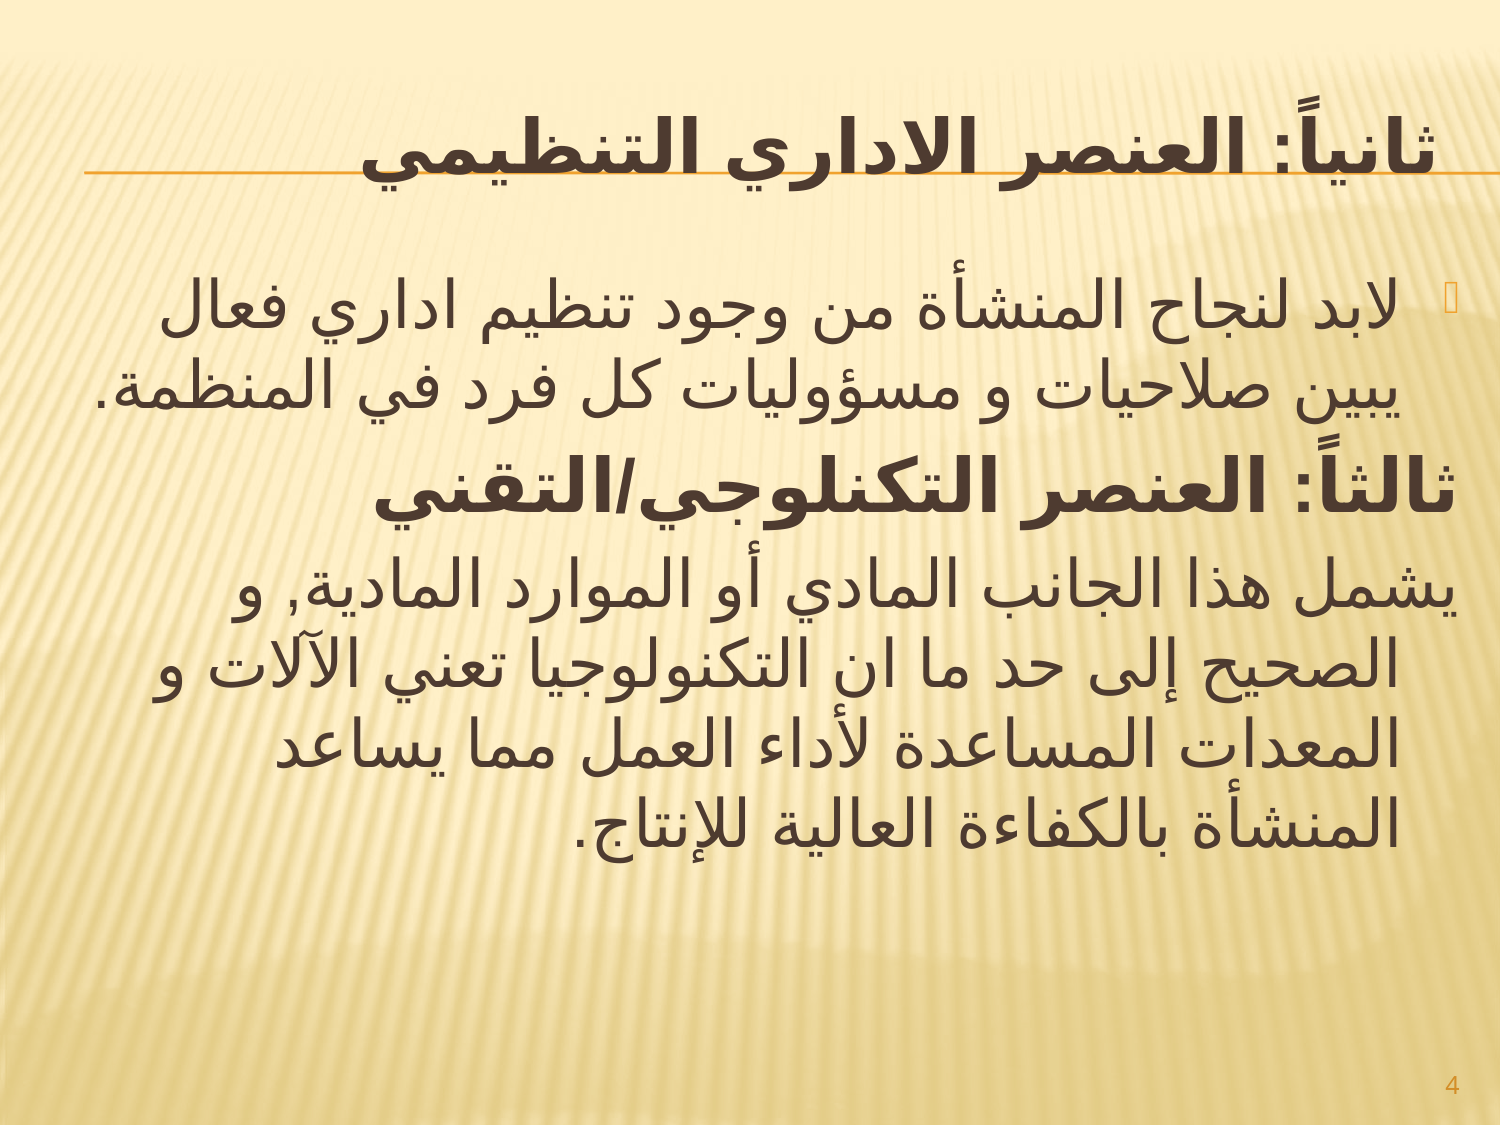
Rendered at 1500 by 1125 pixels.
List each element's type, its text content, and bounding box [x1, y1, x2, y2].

slide_number 4 [1350, 1061, 1475, 1103]
title ثانياً: العنصر الاداري التنظيمي [50, 75, 1475, 213]
list لابد لنجاح المنشأة من وجود تنظيم اداري فعال يبين صلاحيات و مسؤوليات كل فرد في المنظمة. ثالثاً: العنصر التكنلوجي/التقني يشمل هذا الجانب المادي أو الموارد المادية, و الصحيح إلى حد ما ان التكنولوجيا تعني الآلات و المعدات المساعدة لأداء العمل مما يساعد المنشأة بالكفاءة العالية للإنتاج. [50, 254, 1475, 998]
